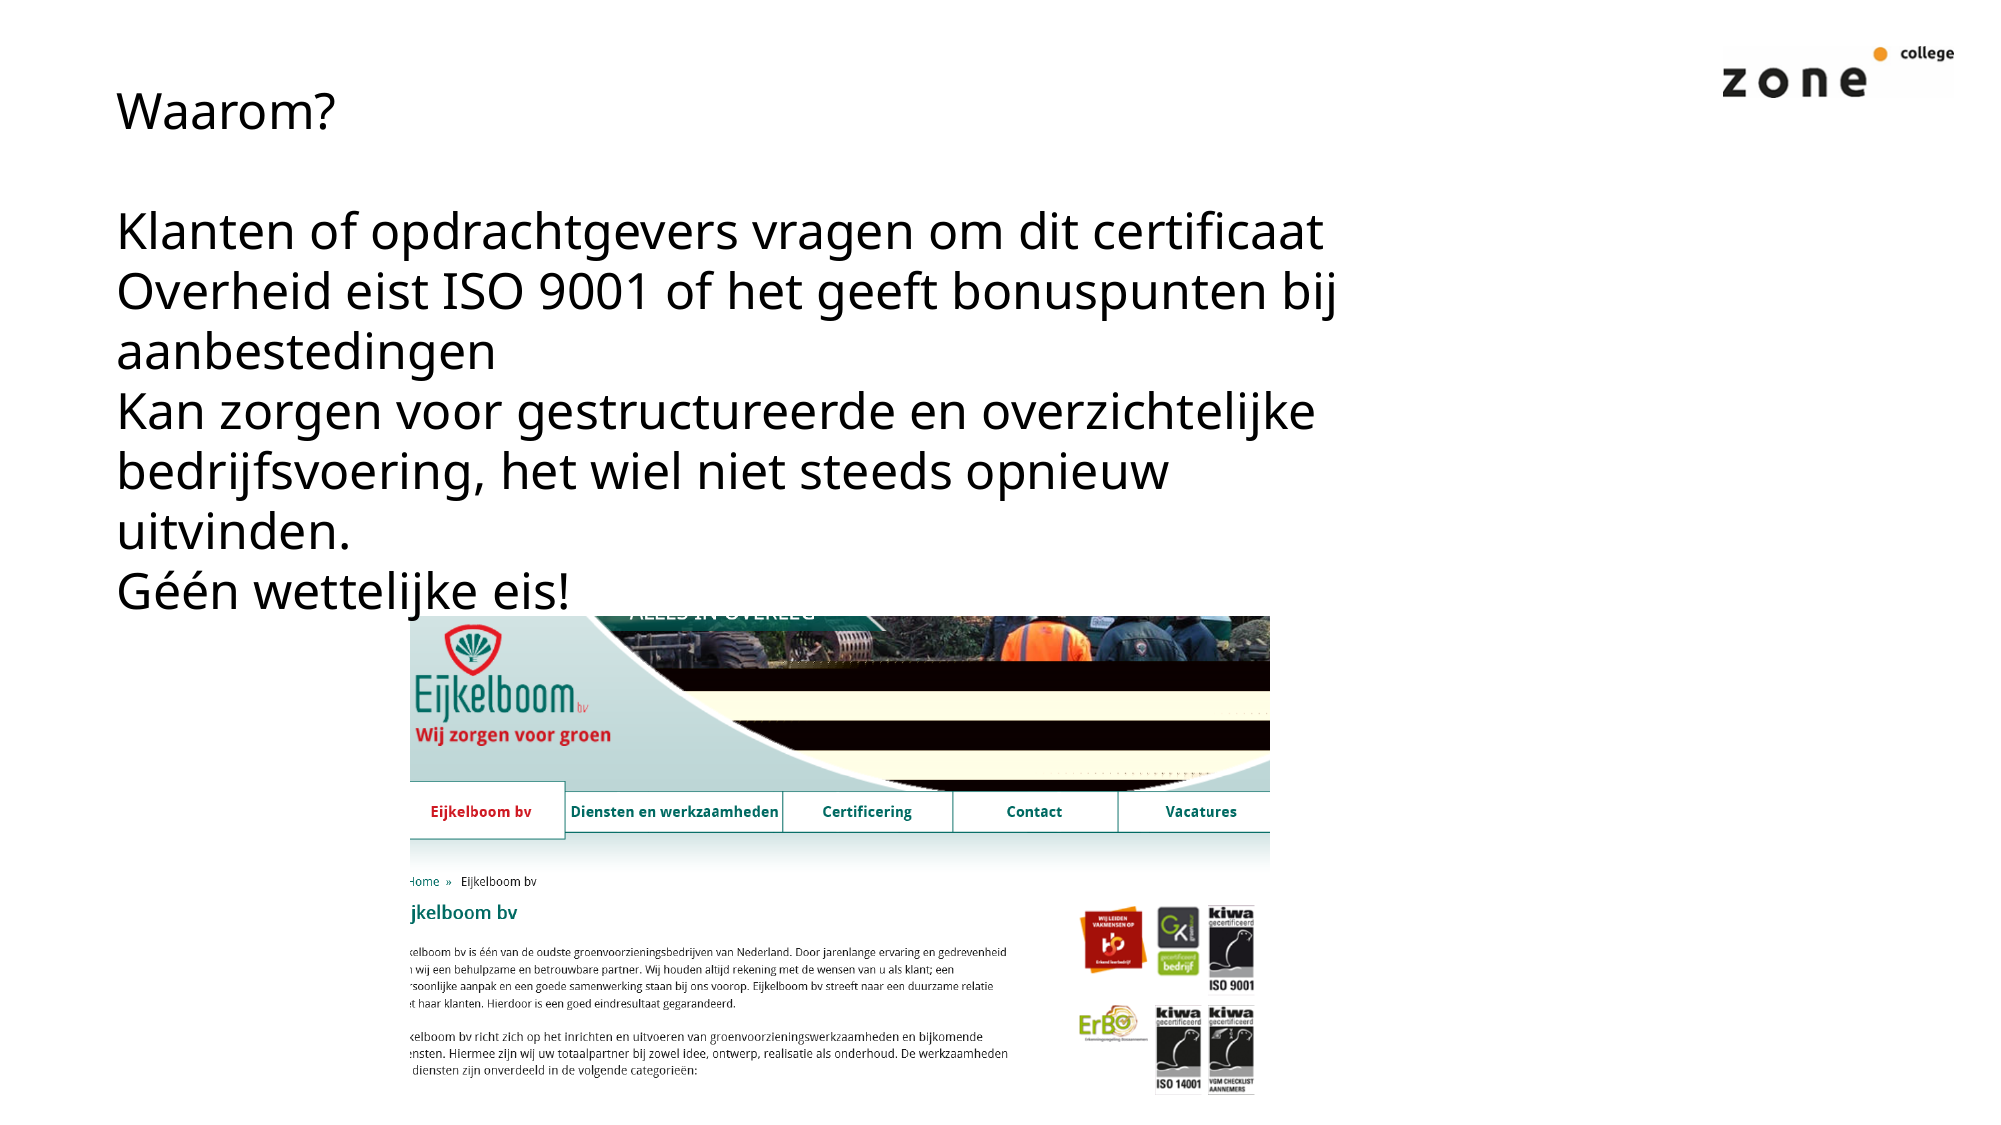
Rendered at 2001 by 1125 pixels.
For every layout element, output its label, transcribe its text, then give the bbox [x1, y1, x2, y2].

picture [1722, 46, 1954, 99]
picture [409, 616, 1270, 1096]
text_box Waarom? Klanten of opdrachtgevers vragen om dit certificaat Overheid eist ISO 9001 of het geeft bonuspunten bij aanbestedingen Kan zorgen voor gestructureerde en overzichtelijke bedrijfsvoering, het wiel niet steeds opnieuw uitvinden. Géén wettelijke eis! [101, 72, 1424, 627]
